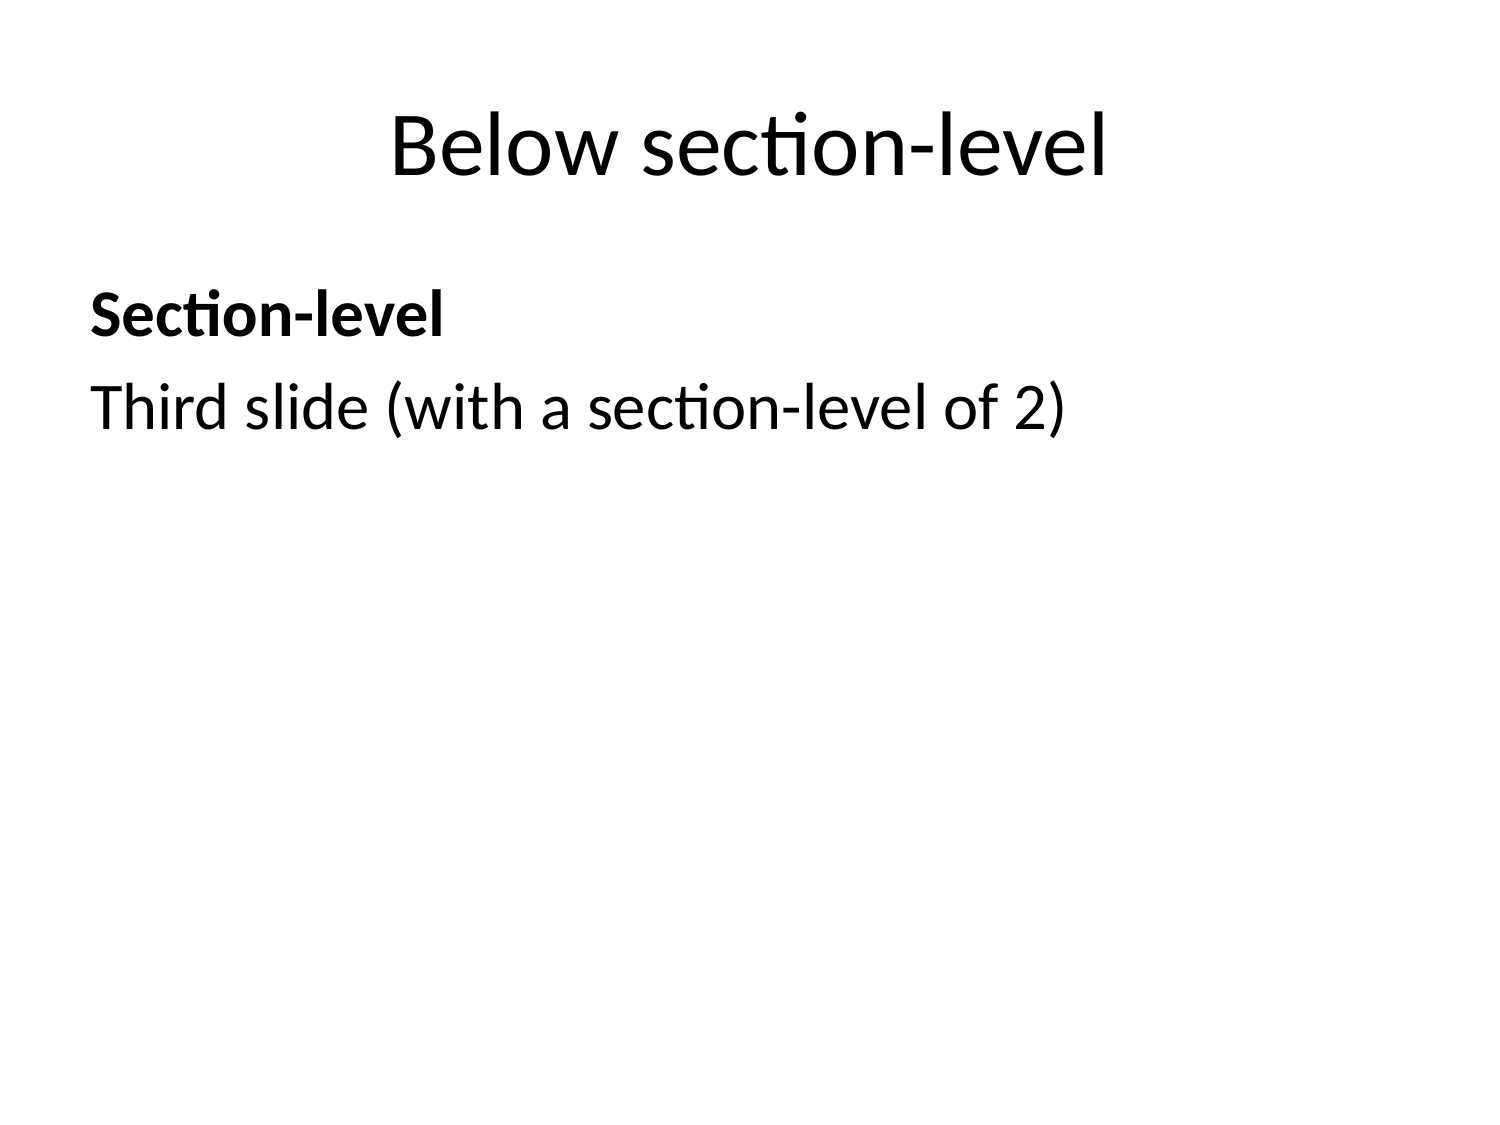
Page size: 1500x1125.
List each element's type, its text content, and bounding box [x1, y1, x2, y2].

list Section-level Third slide (with a section-level of 2) [75, 262, 1425, 1005]
title Below section-level [75, 45, 1425, 233]
